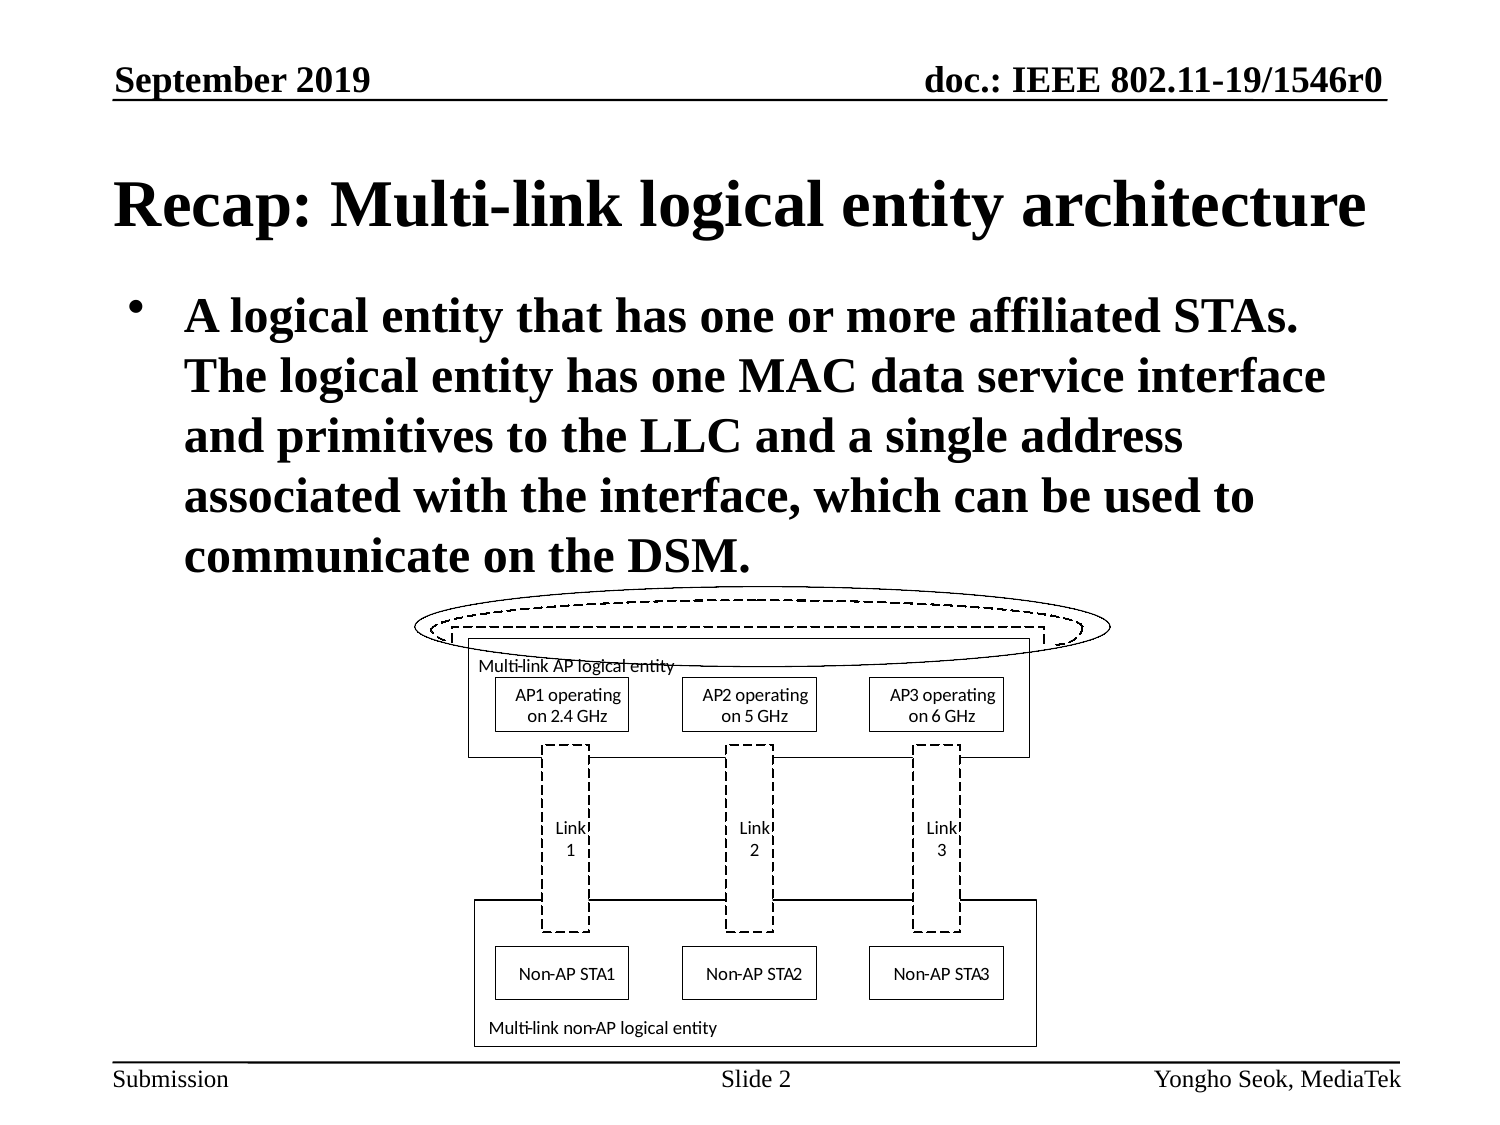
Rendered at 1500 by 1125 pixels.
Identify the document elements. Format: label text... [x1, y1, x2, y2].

text_box [414, 586, 1111, 653]
text_box AP STA [742, 961, 792, 985]
footer Yongho Seok, MediaTek [1150, 1061, 1402, 1093]
text_box Link [739, 816, 775, 839]
text_box 1 [605, 961, 616, 985]
text_box [912, 744, 960, 933]
text_box link AP logical entity [521, 653, 675, 677]
text_box - [517, 653, 521, 677]
text_box Non [706, 961, 736, 985]
text_box link non [532, 1015, 590, 1038]
text_box - [527, 1015, 532, 1038]
text_box 2 [792, 961, 803, 985]
text_box [541, 744, 589, 933]
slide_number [114, 54, 374, 101]
text_box AP STA [929, 961, 980, 985]
text_box [869, 946, 1004, 1000]
text_box [474, 900, 1037, 1047]
text_box - [590, 1015, 595, 1038]
text_box - [924, 961, 929, 985]
text_box AP STA [555, 961, 605, 985]
title Recap: Multi-link logical entity architecture [0, 112, 1500, 288]
text_box 3 [937, 837, 947, 861]
slide_number Slide 2 [712, 1061, 800, 1093]
text_box AP logical entity [595, 1015, 718, 1038]
text_box - [736, 961, 742, 985]
text_box [468, 638, 1030, 758]
list A logical entity that has one or more affiliated STAs. The logical entity has one MAC data service interface and primitives to the LLC and a single address associated with the interface, which can be used to communicate on the DSM. [112, 288, 1388, 951]
text_box Non [893, 961, 924, 985]
text_box Link [555, 816, 591, 839]
text_box Link [926, 816, 962, 839]
text_box 2 [749, 837, 760, 861]
text_box [725, 744, 773, 933]
text_box 3 [980, 961, 990, 985]
text_box Multi [488, 1015, 527, 1038]
text_box Multi [478, 653, 517, 677]
text_box 1 [565, 837, 576, 861]
text_box - [549, 961, 555, 985]
text_box Non [518, 961, 549, 985]
text_box [682, 946, 817, 1000]
text_box [495, 946, 629, 1000]
